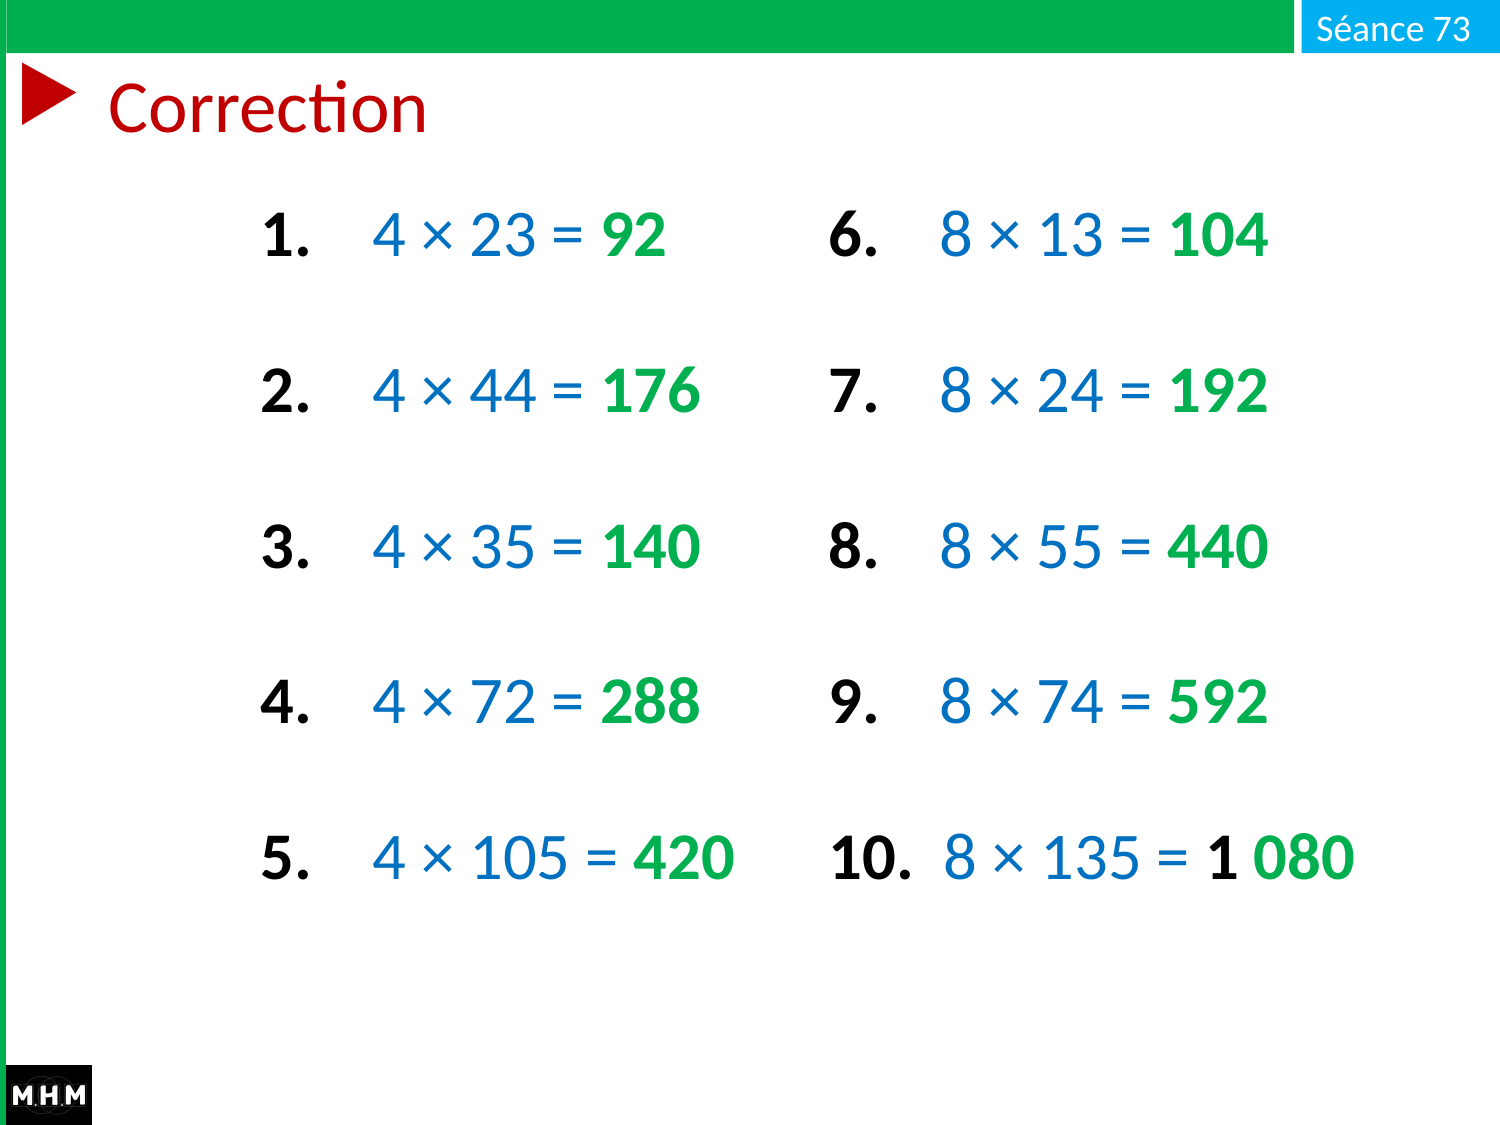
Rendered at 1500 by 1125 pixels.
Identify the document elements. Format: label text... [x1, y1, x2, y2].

table_header 1. 4 × 23 = 92 [246, 199, 813, 355]
table_cell 4. 4 × 72 = 288 [246, 666, 813, 822]
picture [6, 1065, 92, 1125]
table_cell 2. 4 × 44 = 176 [246, 355, 813, 511]
table_header 6. 8 × 13 = 104 [813, 199, 1381, 355]
table_cell 9. 8 × 74 = 592 [813, 666, 1381, 822]
table_cell 8. 8 × 55 = 440 [813, 511, 1381, 666]
table_cell 5. 4 × 105 = 420 [246, 822, 813, 977]
table_cell 7. 8 × 24 = 192 [813, 355, 1381, 511]
table_cell 3. 4 × 35 = 140 [246, 511, 813, 666]
table_cell 10. 8 × 135 = 1 080 [813, 822, 1381, 977]
title Correction [0, 28, 1439, 189]
